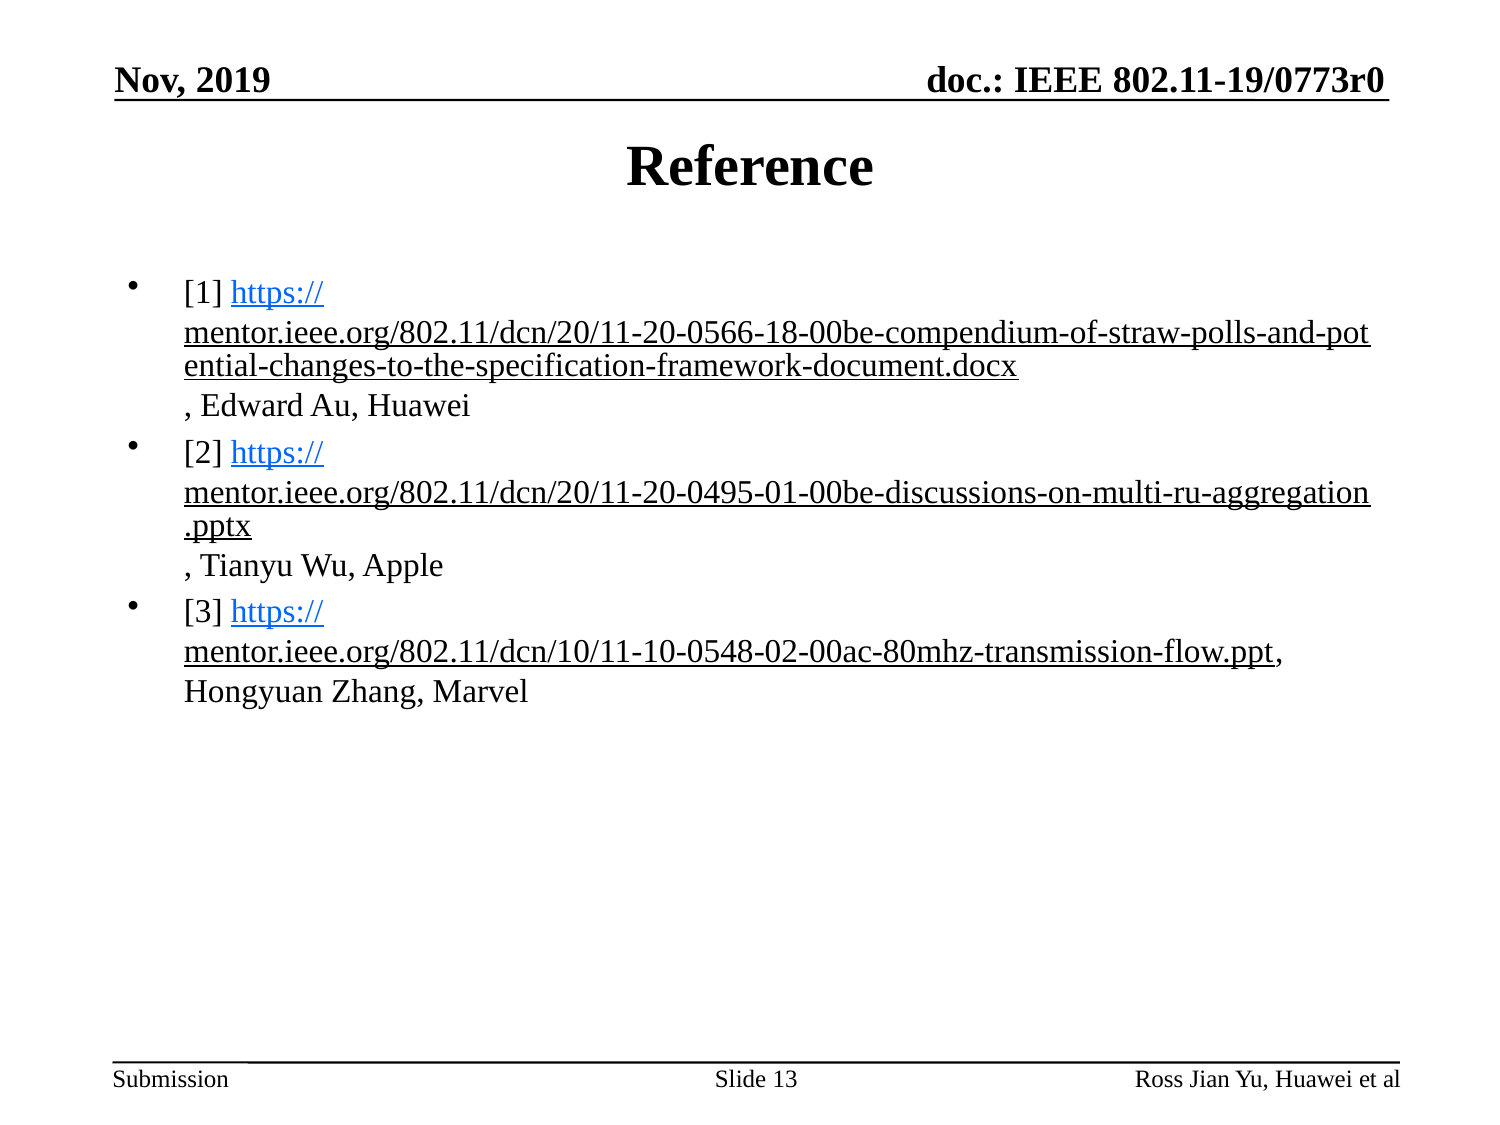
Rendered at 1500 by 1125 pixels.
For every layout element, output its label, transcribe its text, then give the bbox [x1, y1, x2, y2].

list [1] https://mentor.ieee.org/802.11/dcn/20/11-20-0566-18-00be-compendium-of-straw-polls-and-potential-changes-to-the-specification-framework-document.docx, Edward Au, Huawei [2] https://mentor.ieee.org/802.11/dcn/20/11-20-0495-01-00be-discussions-on-multi-ru-aggregation.pptx, Tianyu Wu, Apple [3] https://mentor.ieee.org/802.11/dcn/10/11-10-0548-02-00ac-80mhz-transmission-flow.ppt, Hongyuan Zhang, Marvel [112, 262, 1388, 1001]
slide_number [114, 54, 273, 101]
title Reference [112, 112, 1388, 213]
slide_number Slide 13 [712, 1061, 800, 1093]
footer Ross Jian Yu, Huawei et al [1131, 1061, 1402, 1093]
